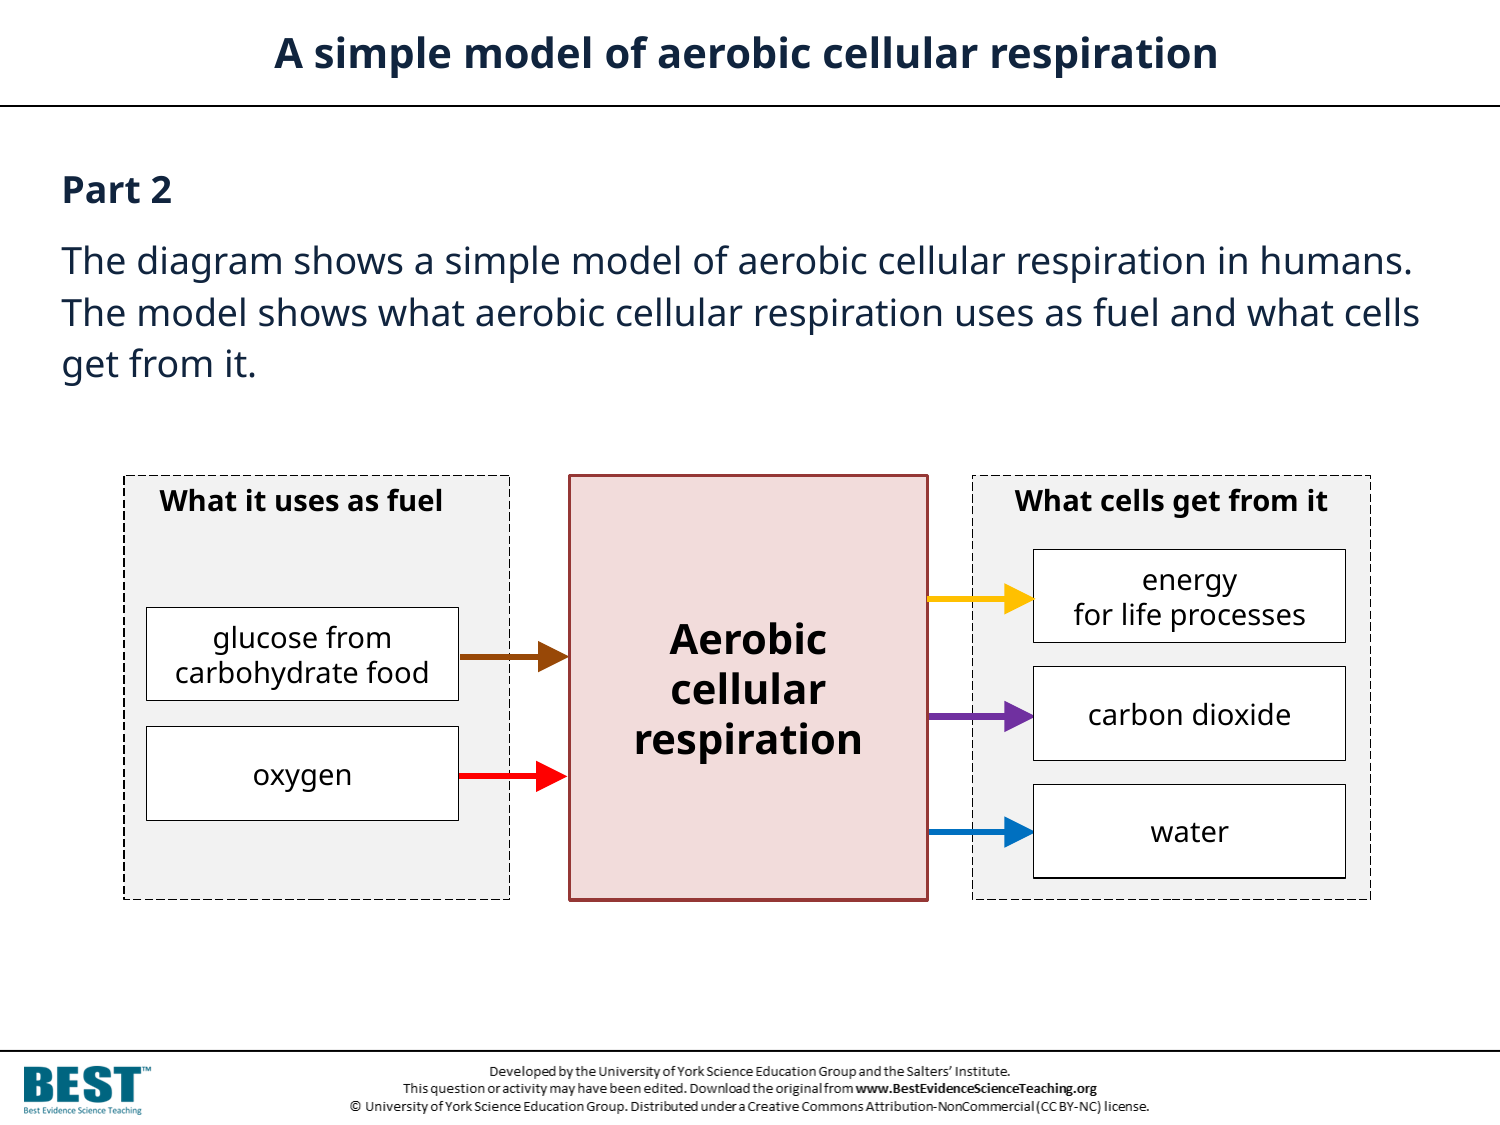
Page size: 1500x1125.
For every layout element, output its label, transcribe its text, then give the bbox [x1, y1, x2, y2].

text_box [123, 474, 1371, 901]
picture [0, 105, 1500, 1125]
text_box A simple model of aerobic cellular respiration [23, 4, 1471, 99]
